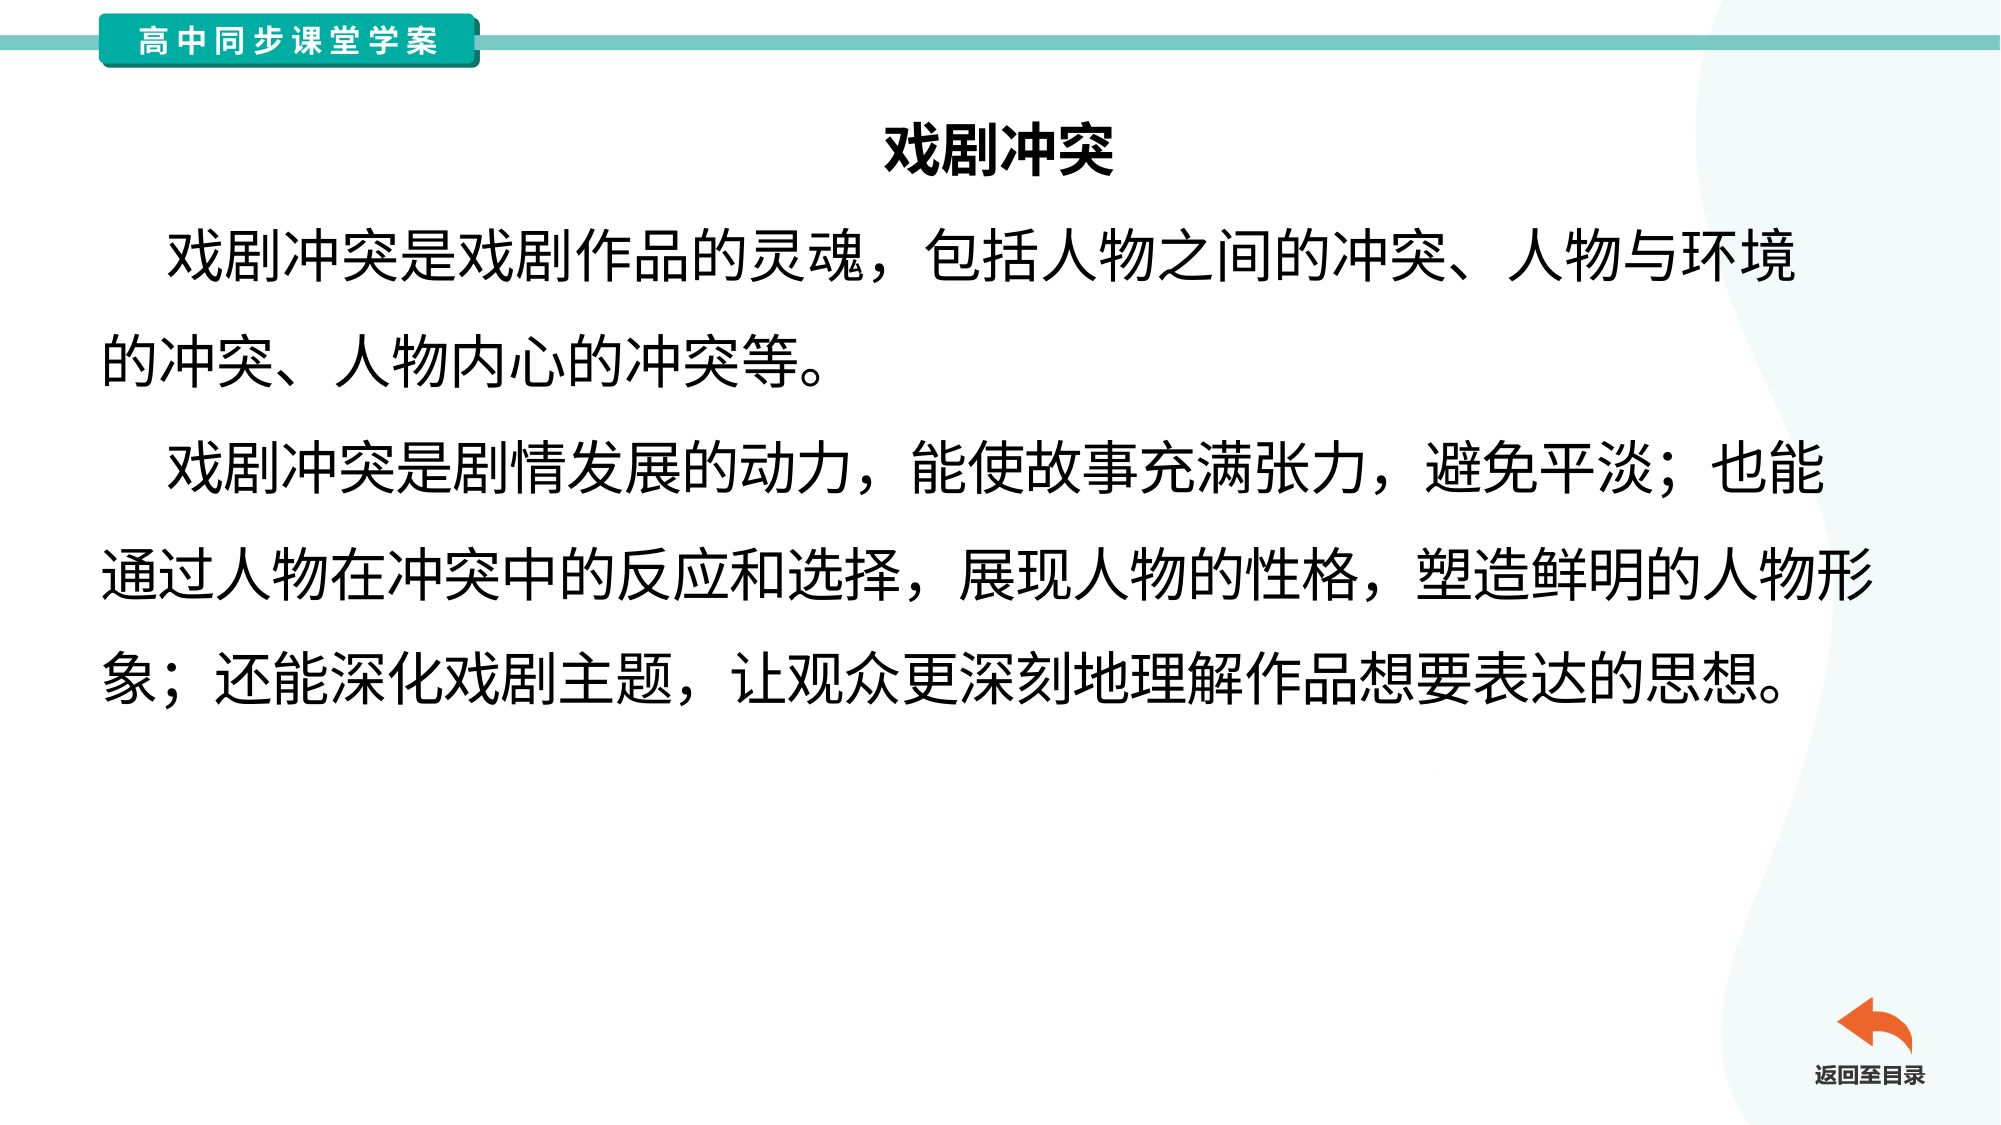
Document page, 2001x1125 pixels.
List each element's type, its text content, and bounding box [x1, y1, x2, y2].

picture [0, 0, 2000, 1125]
text_box 戏剧冲突 戏剧冲突是戏剧作品的灵魂，包括人物之间的冲突、人物与环境 的冲突、人物内心的冲突等。 戏剧冲突是剧情发展的动力，能使故事充满张力，避免平淡；也能 通过人物在冲突中的反应和选择，展现人物的性格，塑造鲜明的人物形 象；还能深化戏剧主题，让观众更深刻地理解作品想要表达的思想。 [100, 76, 1899, 702]
